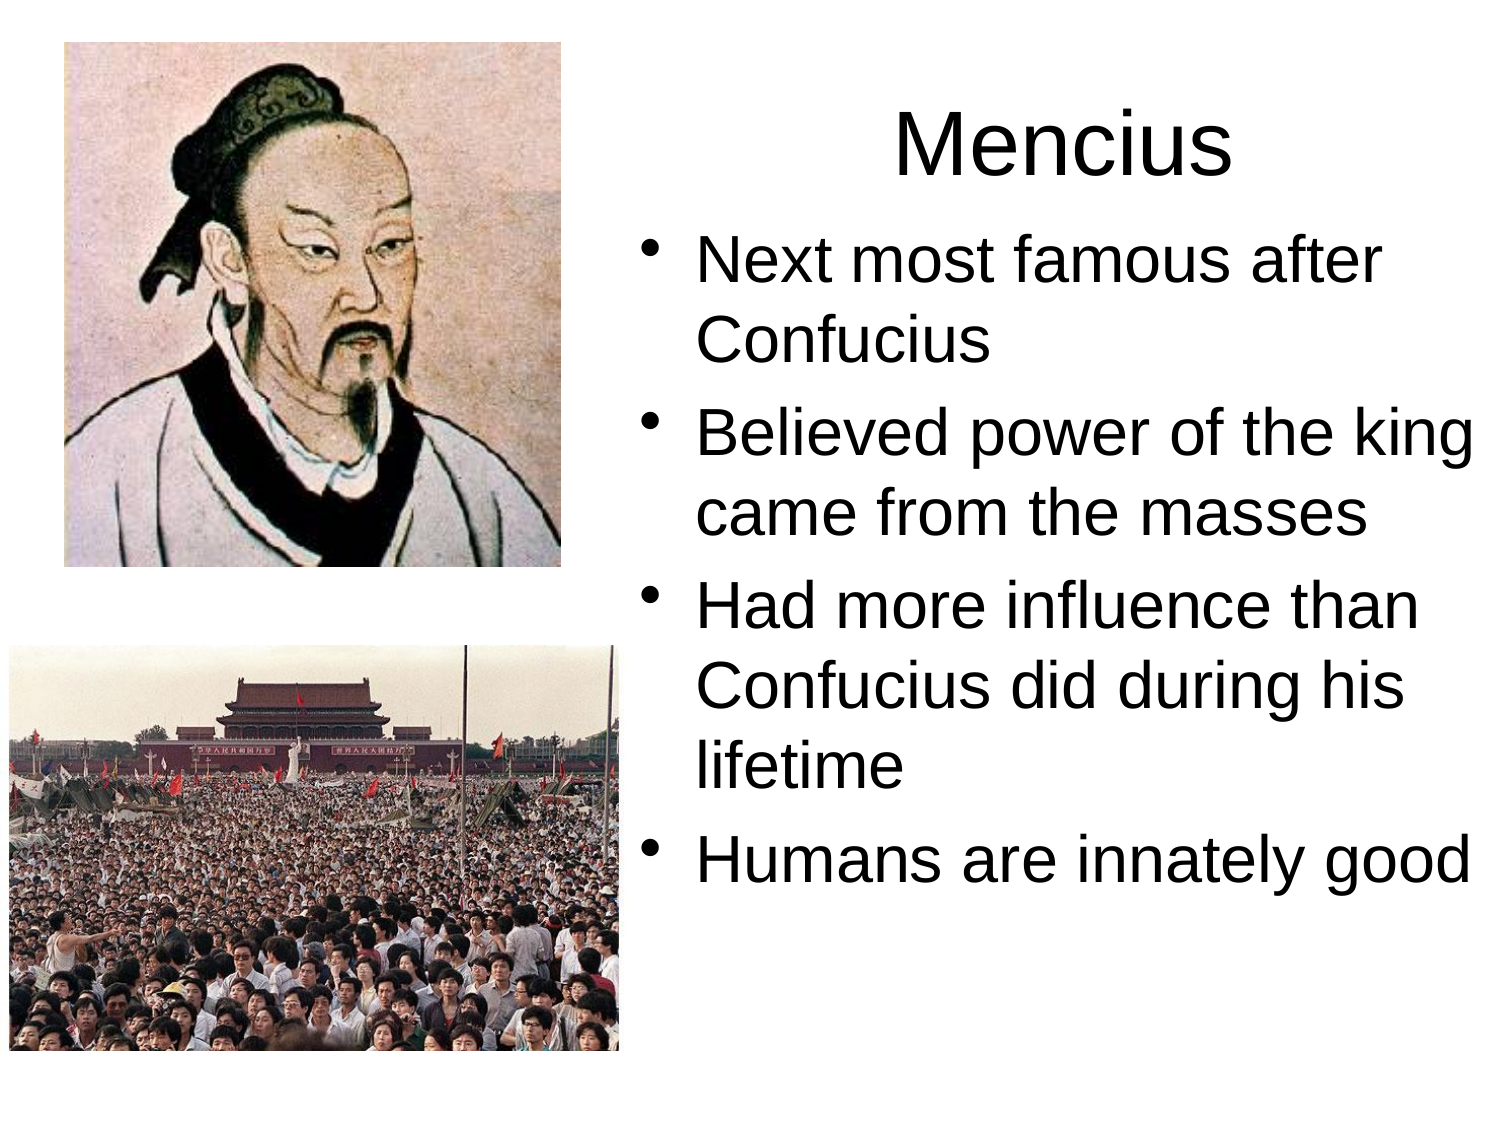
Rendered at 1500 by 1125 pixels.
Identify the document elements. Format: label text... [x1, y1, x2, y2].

title Mencius [702, 44, 1426, 207]
picture [64, 42, 562, 567]
picture [0, 644, 629, 1051]
list Next most famous after Confucius Believed power of the king came from the masses Had more influence than Confucius did during his lifetime Humans are innately good [623, 207, 1500, 1071]
